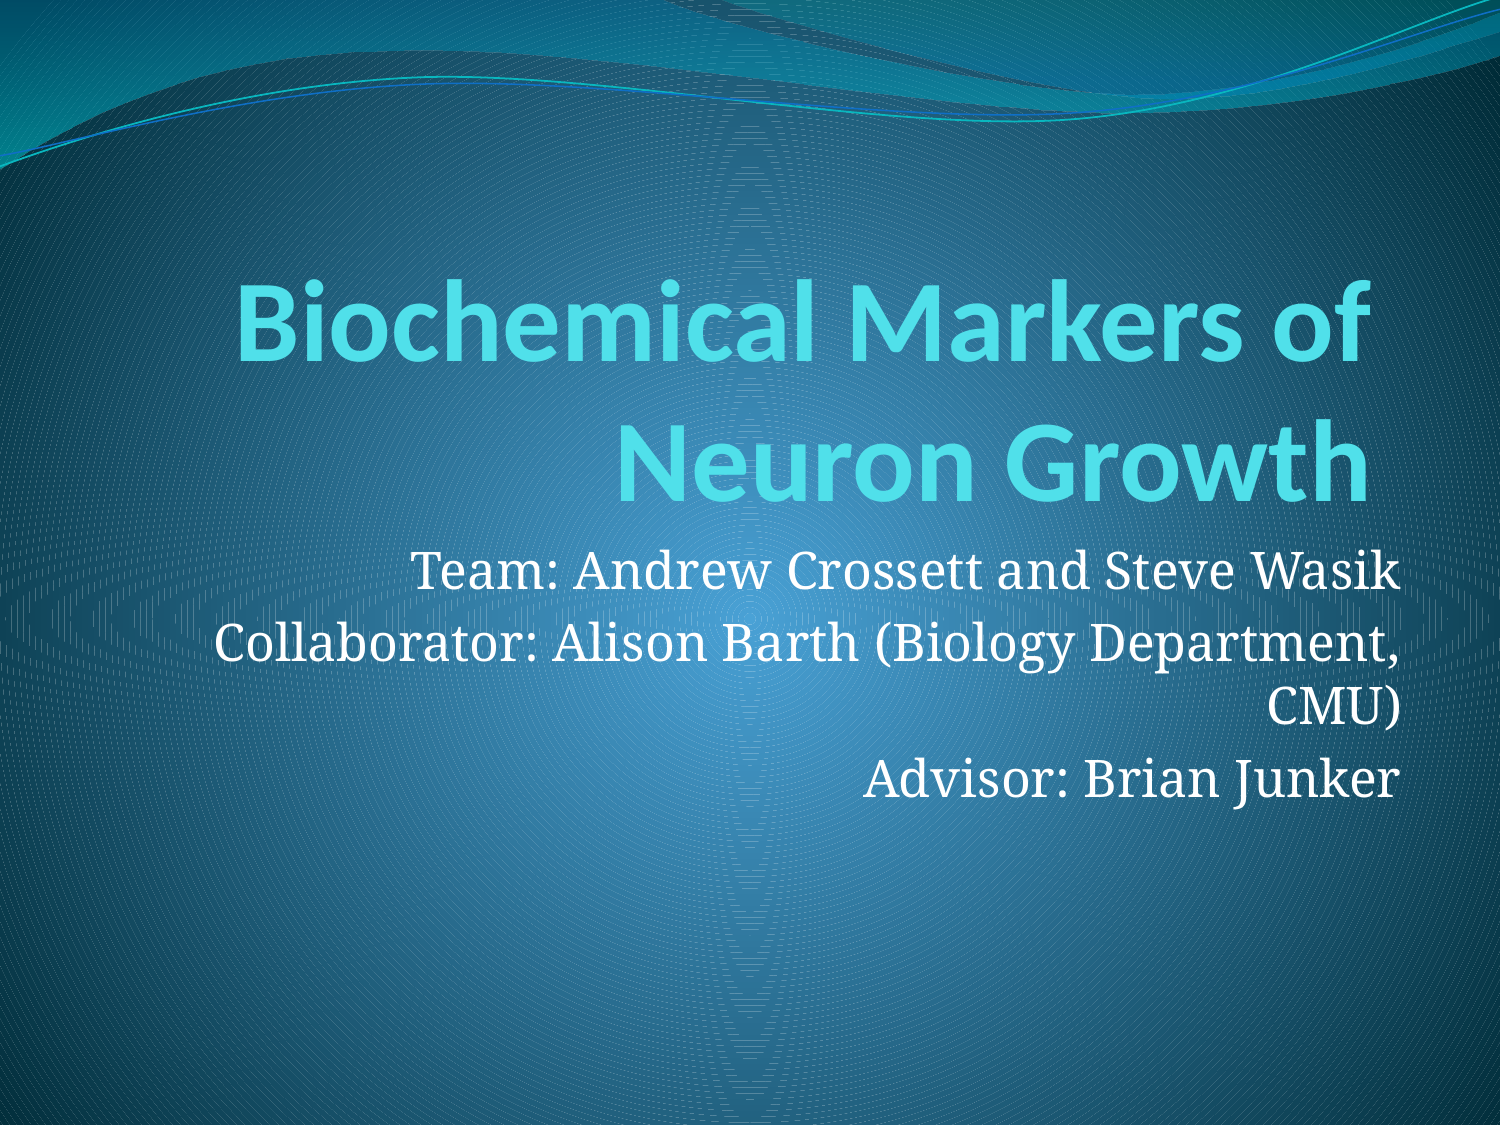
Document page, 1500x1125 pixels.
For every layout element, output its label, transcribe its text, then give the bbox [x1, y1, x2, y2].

subtitle Team: Andrew Crossett and Steve Wasik Collaborator: Alison Barth (Biology Department, CMU) Advisor: Brian Junker [87, 529, 1413, 818]
title Biochemical Markers of Neuron Growth [87, 224, 1376, 525]
